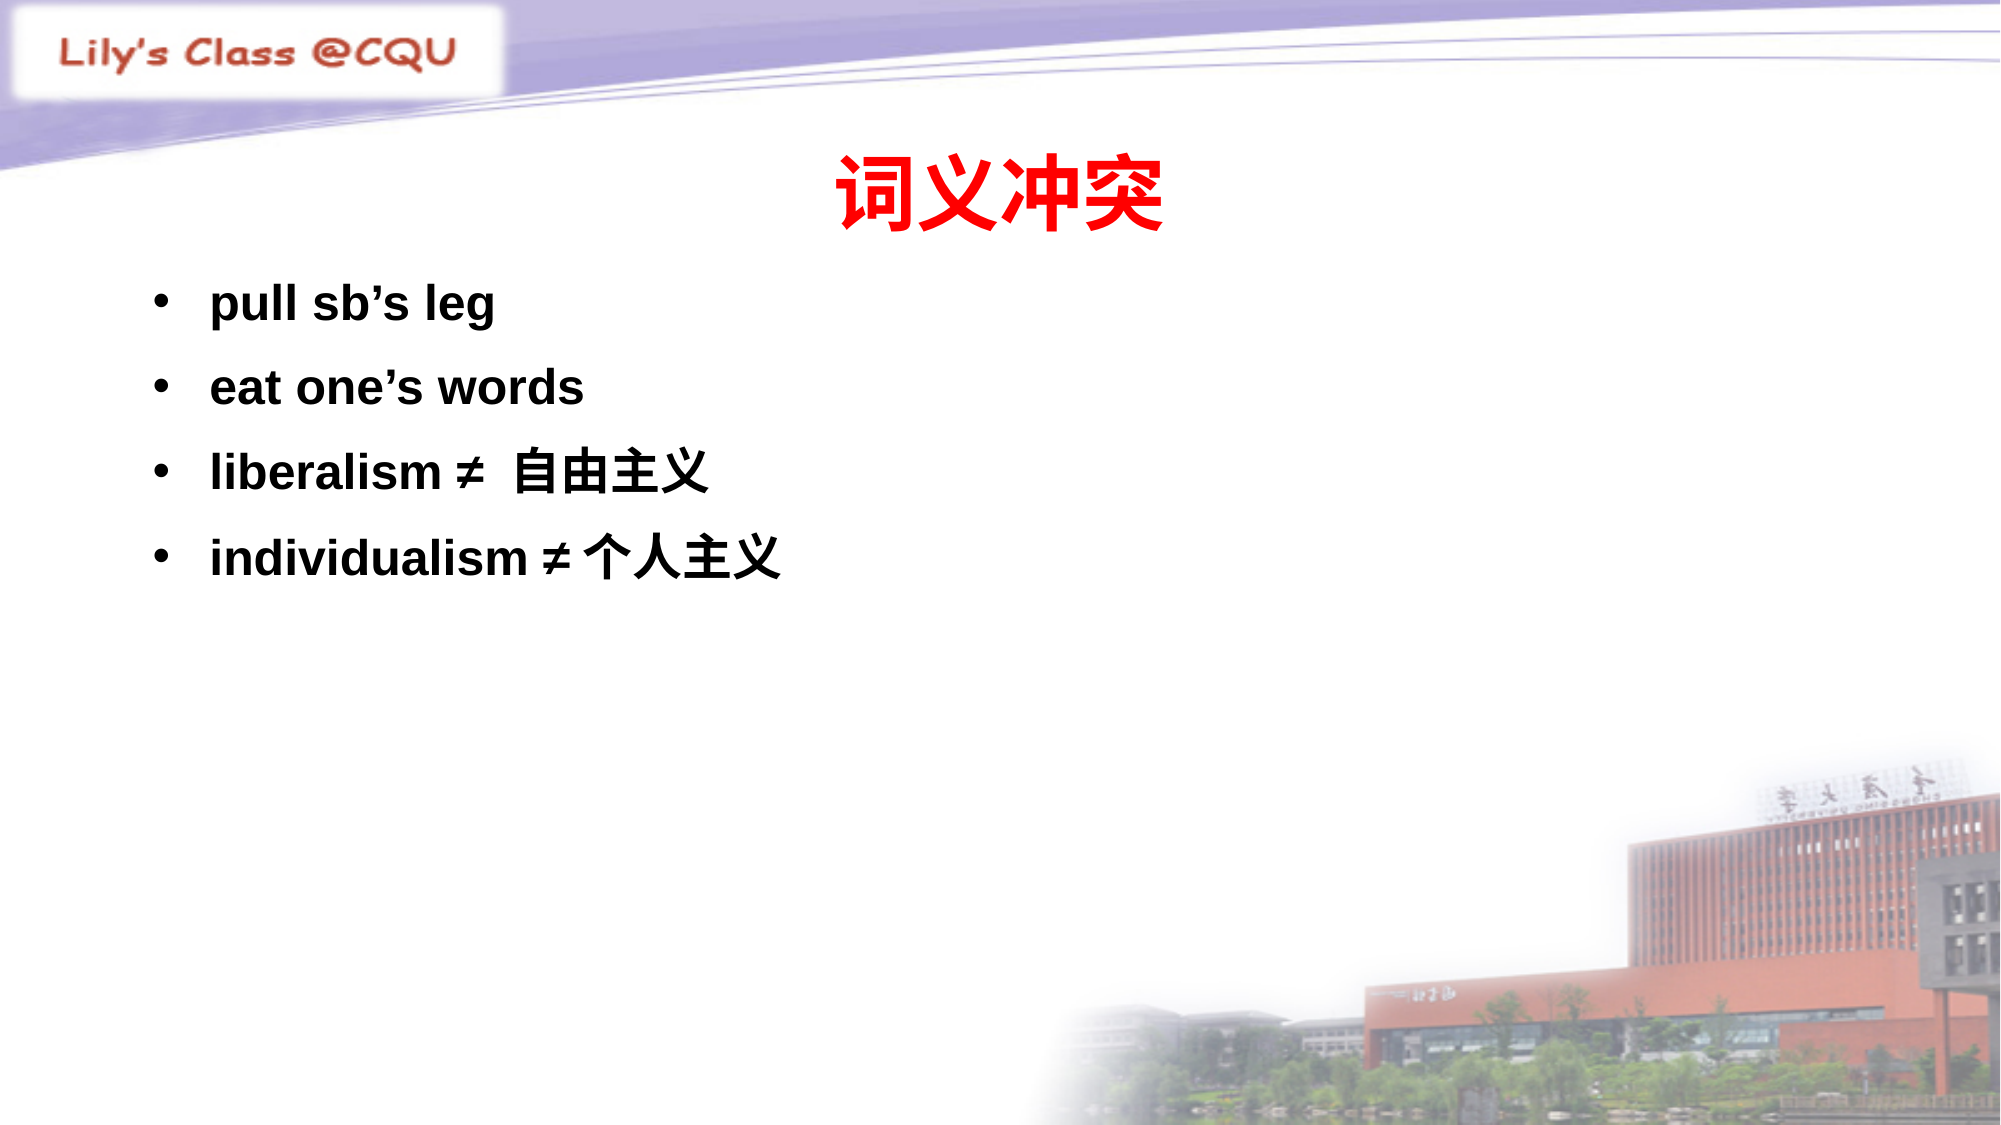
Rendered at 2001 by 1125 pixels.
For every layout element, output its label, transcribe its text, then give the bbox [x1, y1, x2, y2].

picture [0, 0, 2001, 1125]
list pull sb’s leg eat one’s words liberalism ≠ 自由主义 individualism ≠个人主义 [137, 262, 1901, 1032]
title 词义冲突 [174, 49, 1825, 251]
